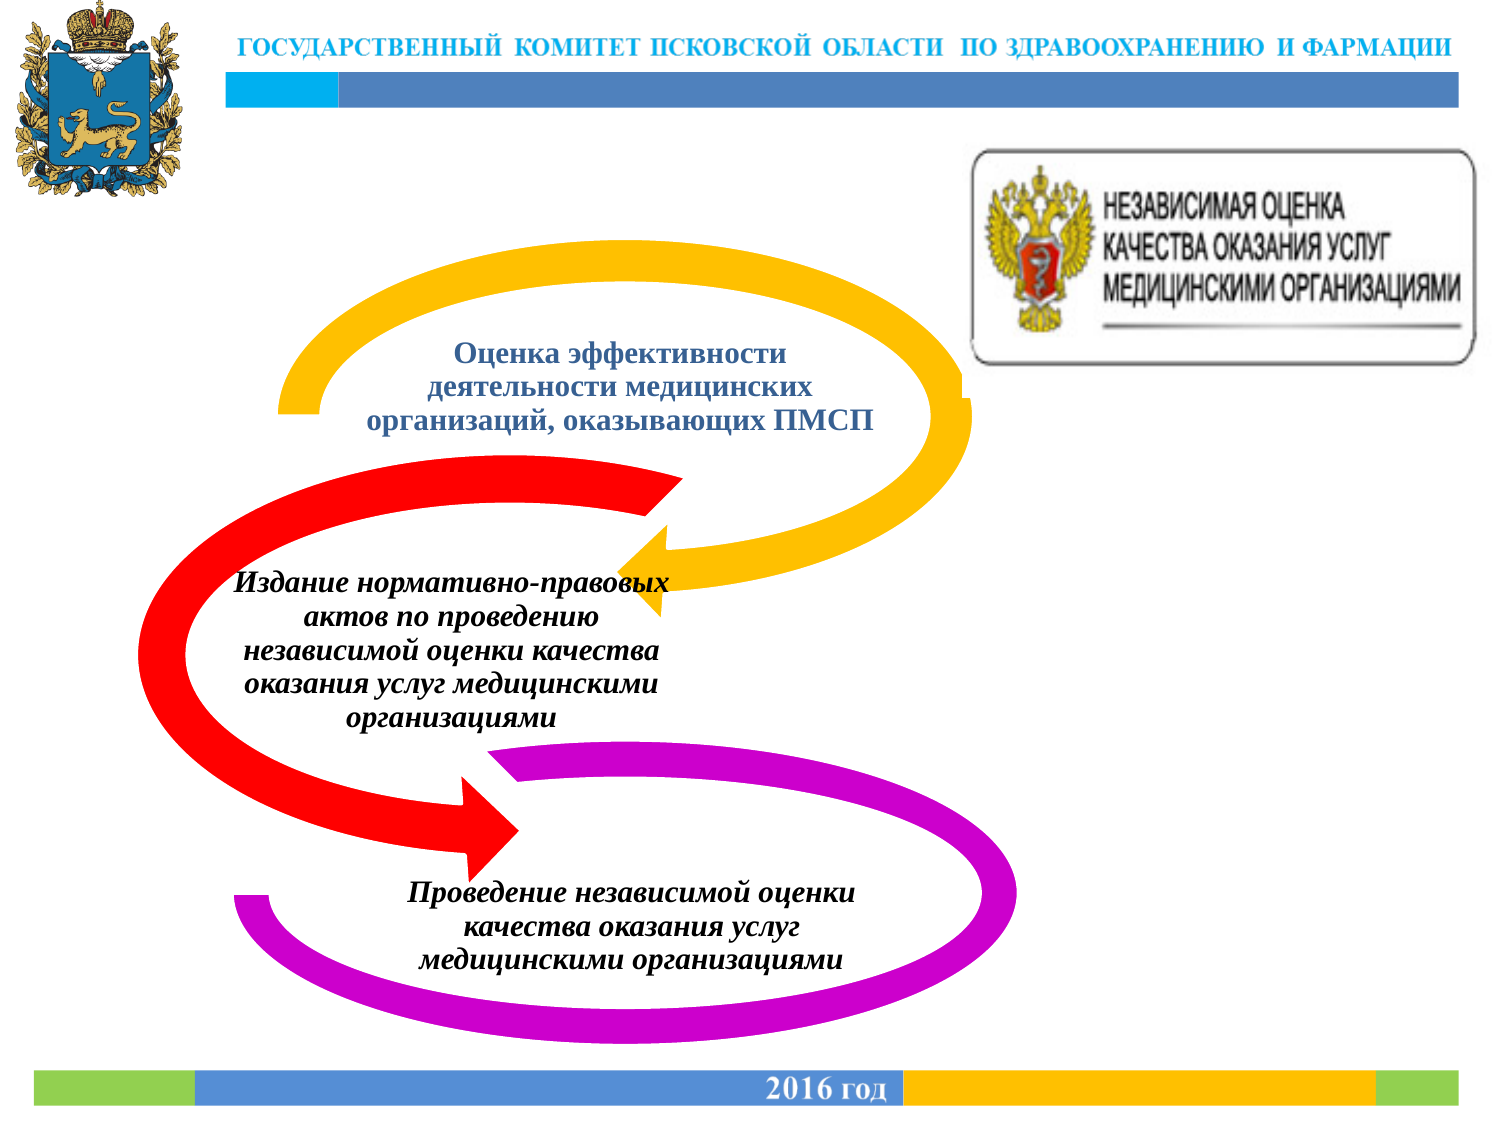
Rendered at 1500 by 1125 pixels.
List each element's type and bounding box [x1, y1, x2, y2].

picture [962, 125, 1500, 398]
picture [714, 1059, 940, 1125]
text_box [52, 195, 1070, 1059]
picture [0, 0, 197, 197]
picture [206, 16, 1482, 77]
